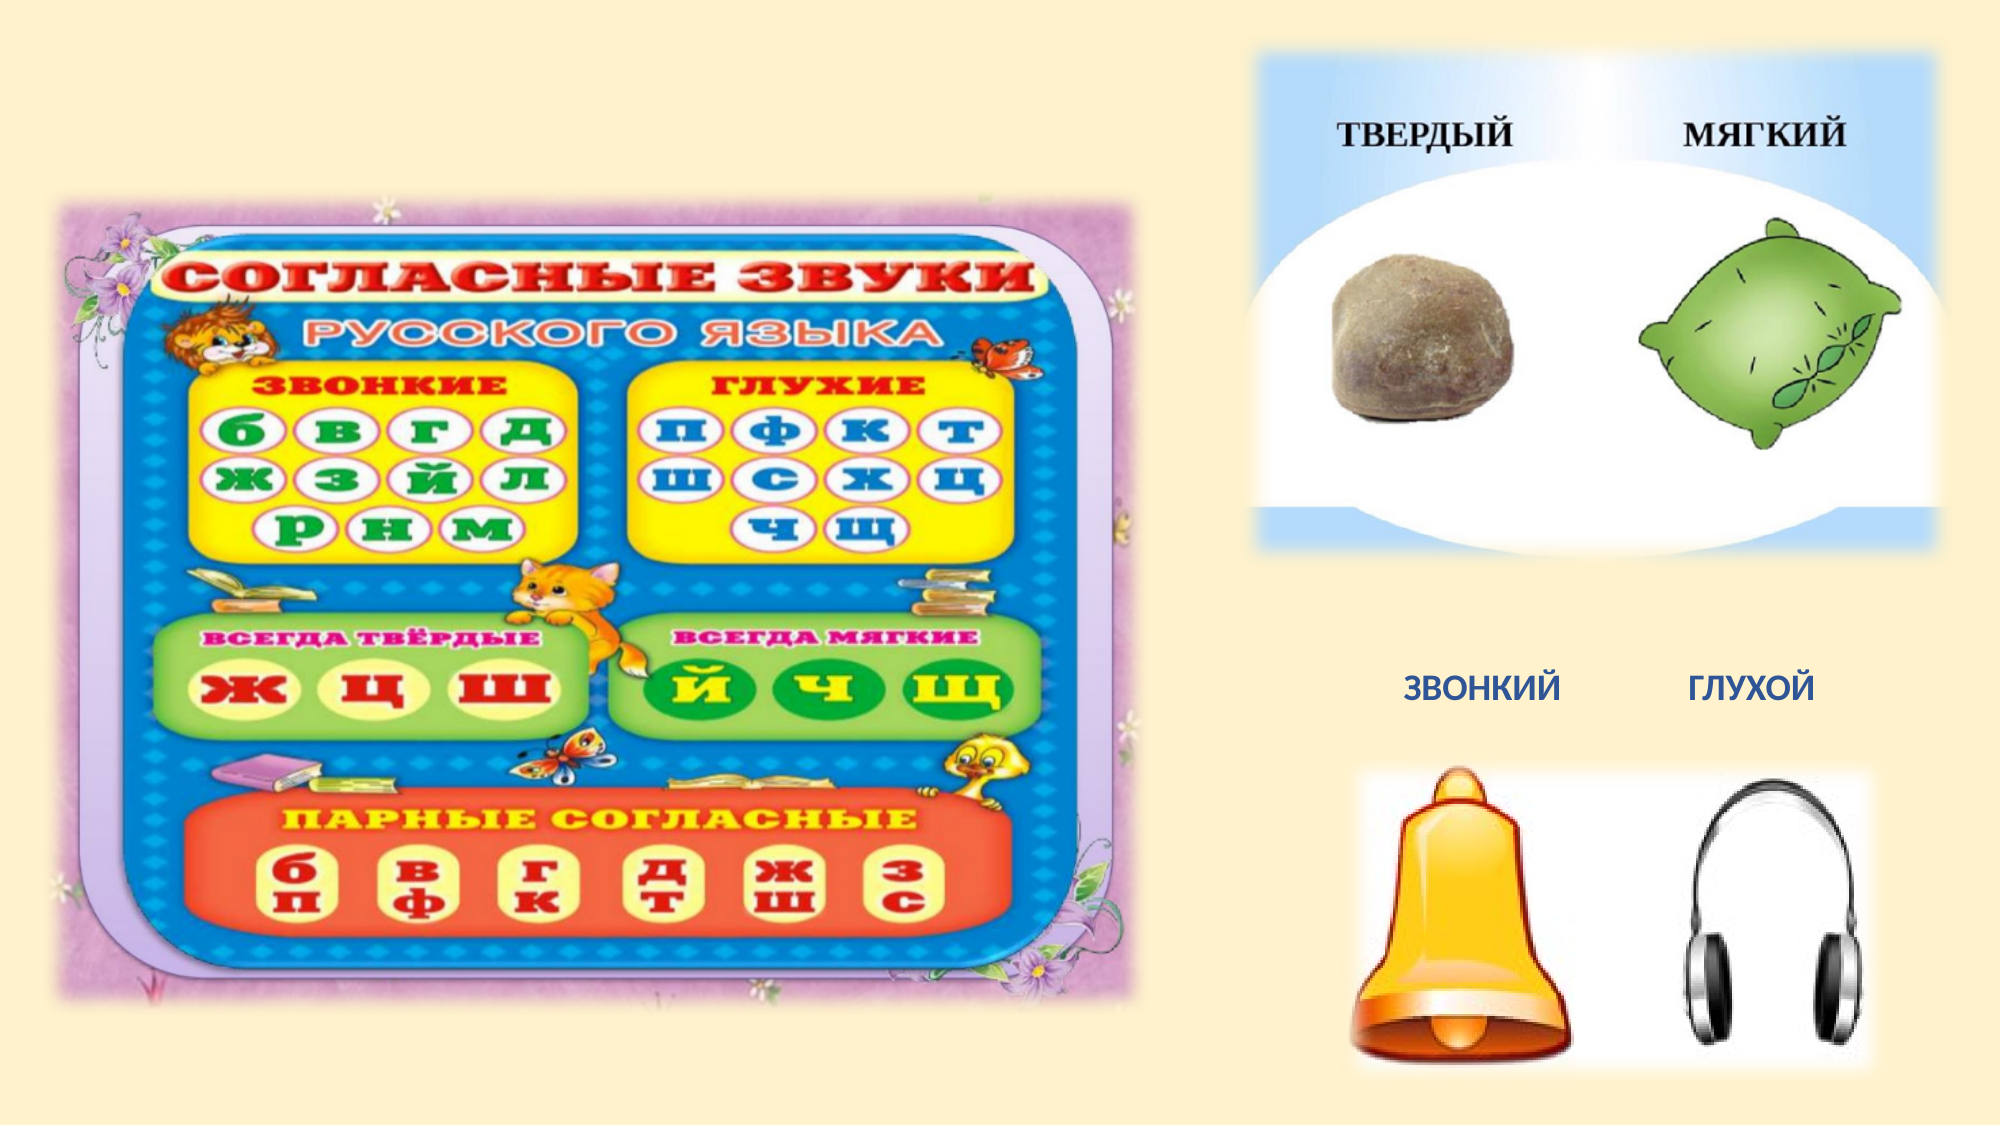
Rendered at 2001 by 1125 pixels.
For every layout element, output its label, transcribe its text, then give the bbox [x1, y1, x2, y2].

text_box ЗВОНКИЙ ГЛУХОЙ [1388, 655, 1848, 716]
picture [1238, 33, 1954, 570]
picture [42, 186, 1150, 1017]
picture [1340, 752, 1890, 1087]
